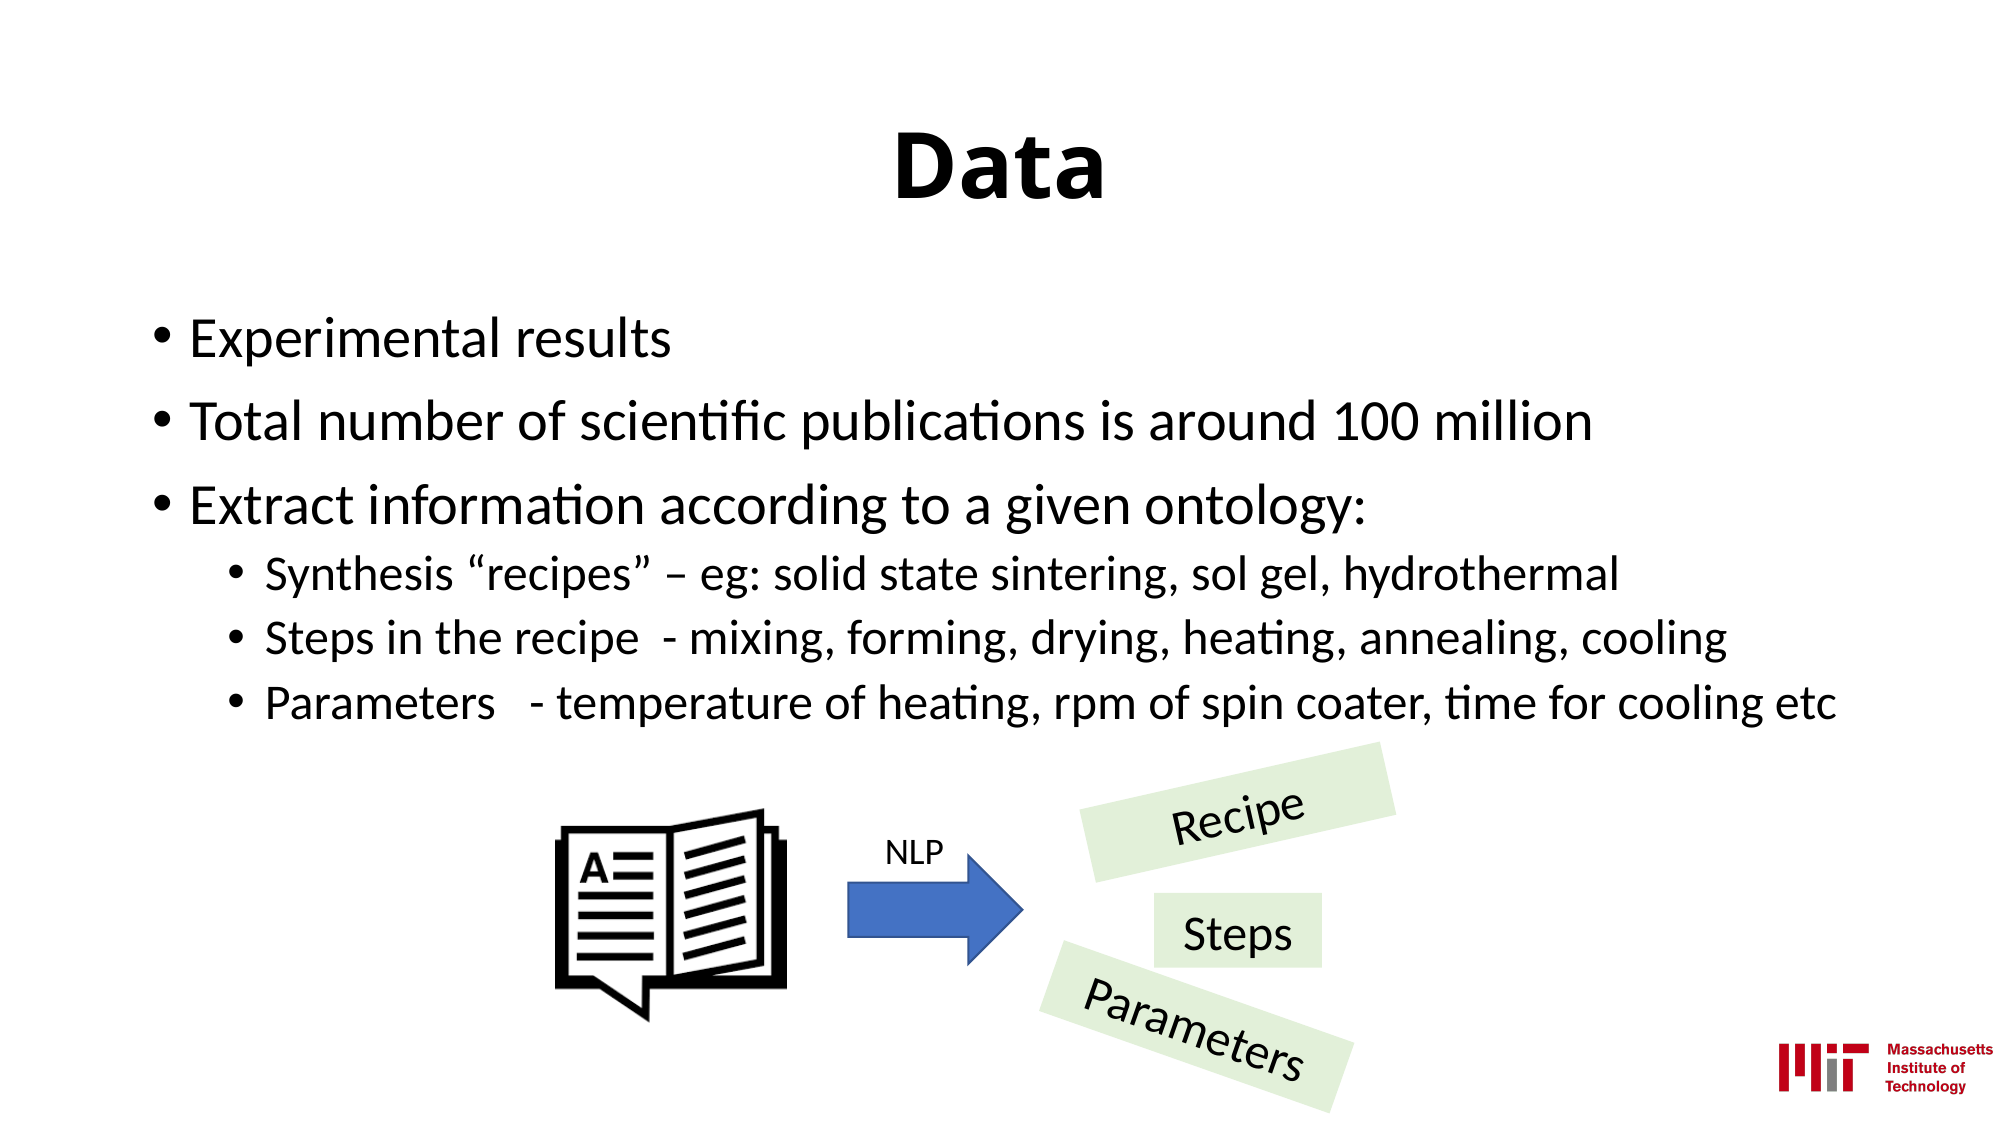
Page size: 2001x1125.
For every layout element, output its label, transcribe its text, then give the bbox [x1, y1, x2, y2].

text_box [555, 774, 1393, 1066]
list Experimental results Total number of scientific publications is around 100 million Extract information according to a given ontology: Synthesis “recipes” – eg: solid state sintering, sol gel, hydrothermal Steps in the recipe - mixing, forming, drying, heating, annealing, cooling Parameters - temperature of heating, rpm of spin coater, time for cooling etc [137, 299, 1863, 836]
title Data [137, 59, 1863, 278]
picture [1778, 1008, 1994, 1125]
